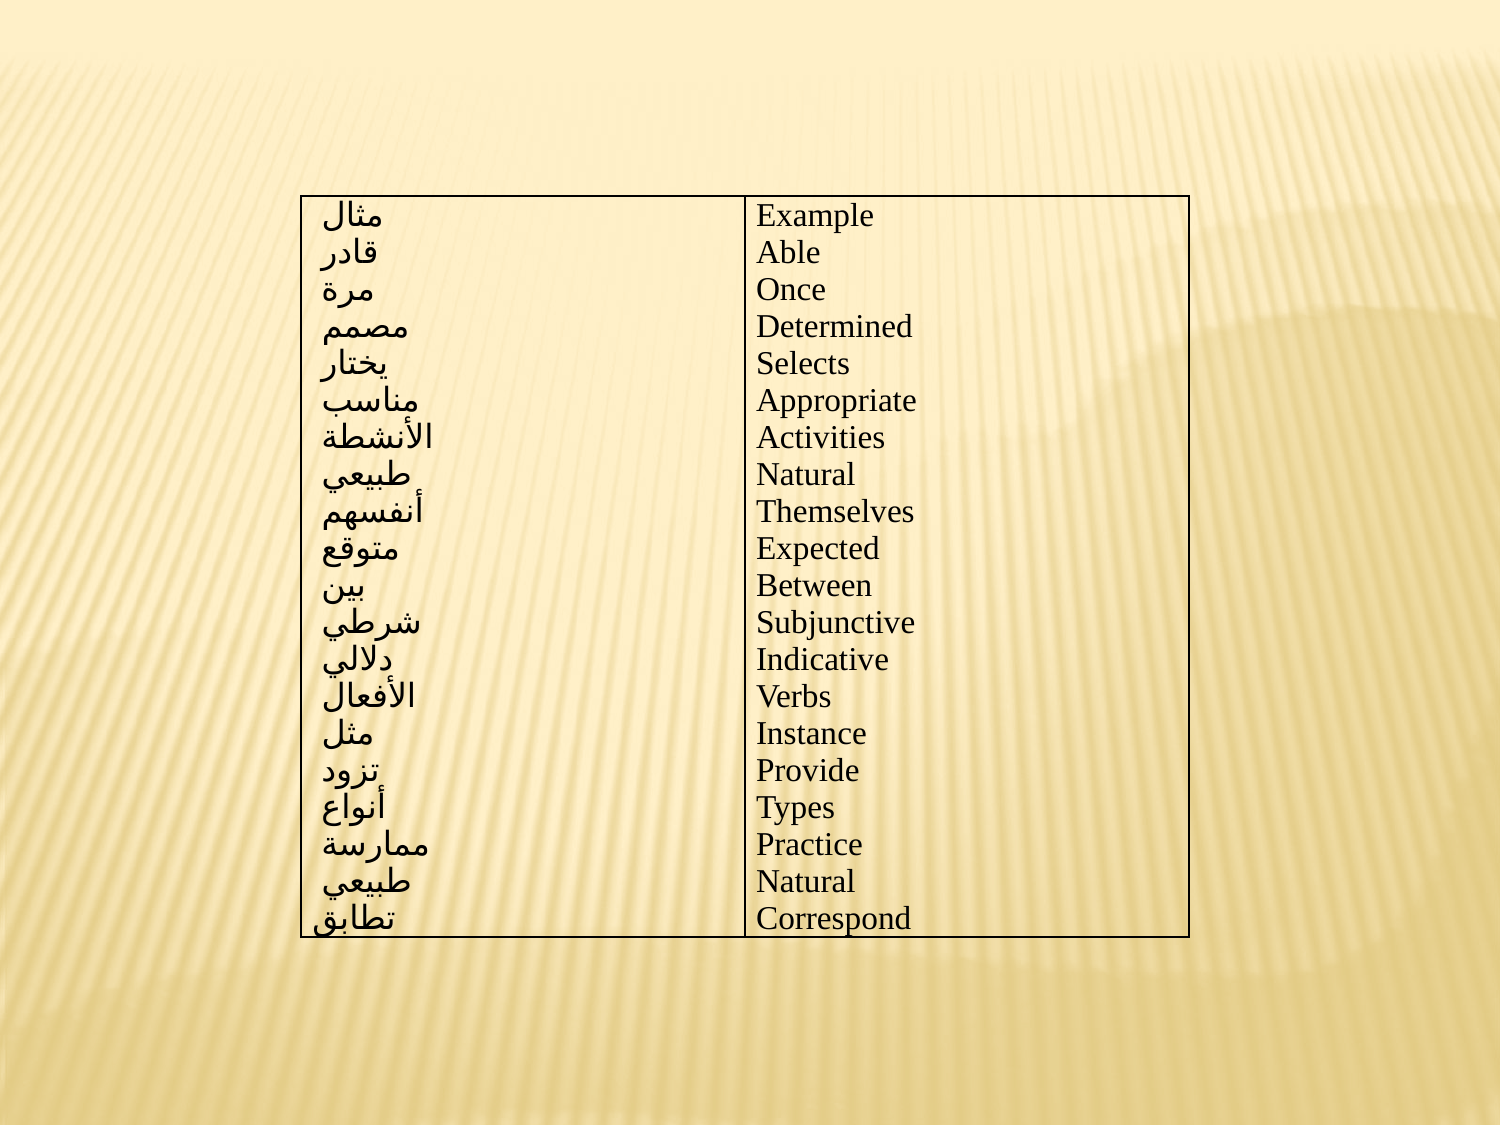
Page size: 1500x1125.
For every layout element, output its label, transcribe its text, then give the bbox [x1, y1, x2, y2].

table_header Example Able Once Determined Selects Appropriate Activities Natural Themselves Expected Between Subjunctive Indicative Verbs Instance Provide Types Practice Natural Correspond [746, 197, 1188, 936]
table_header مثال قادر مرة مصمم يختار مناسب الأنشطة طبيعي أنفسهم متوقع بين شرطي دلالي الأفعال مثل تزود أنواع ممارسة طبيعي تطابق [302, 197, 744, 936]
